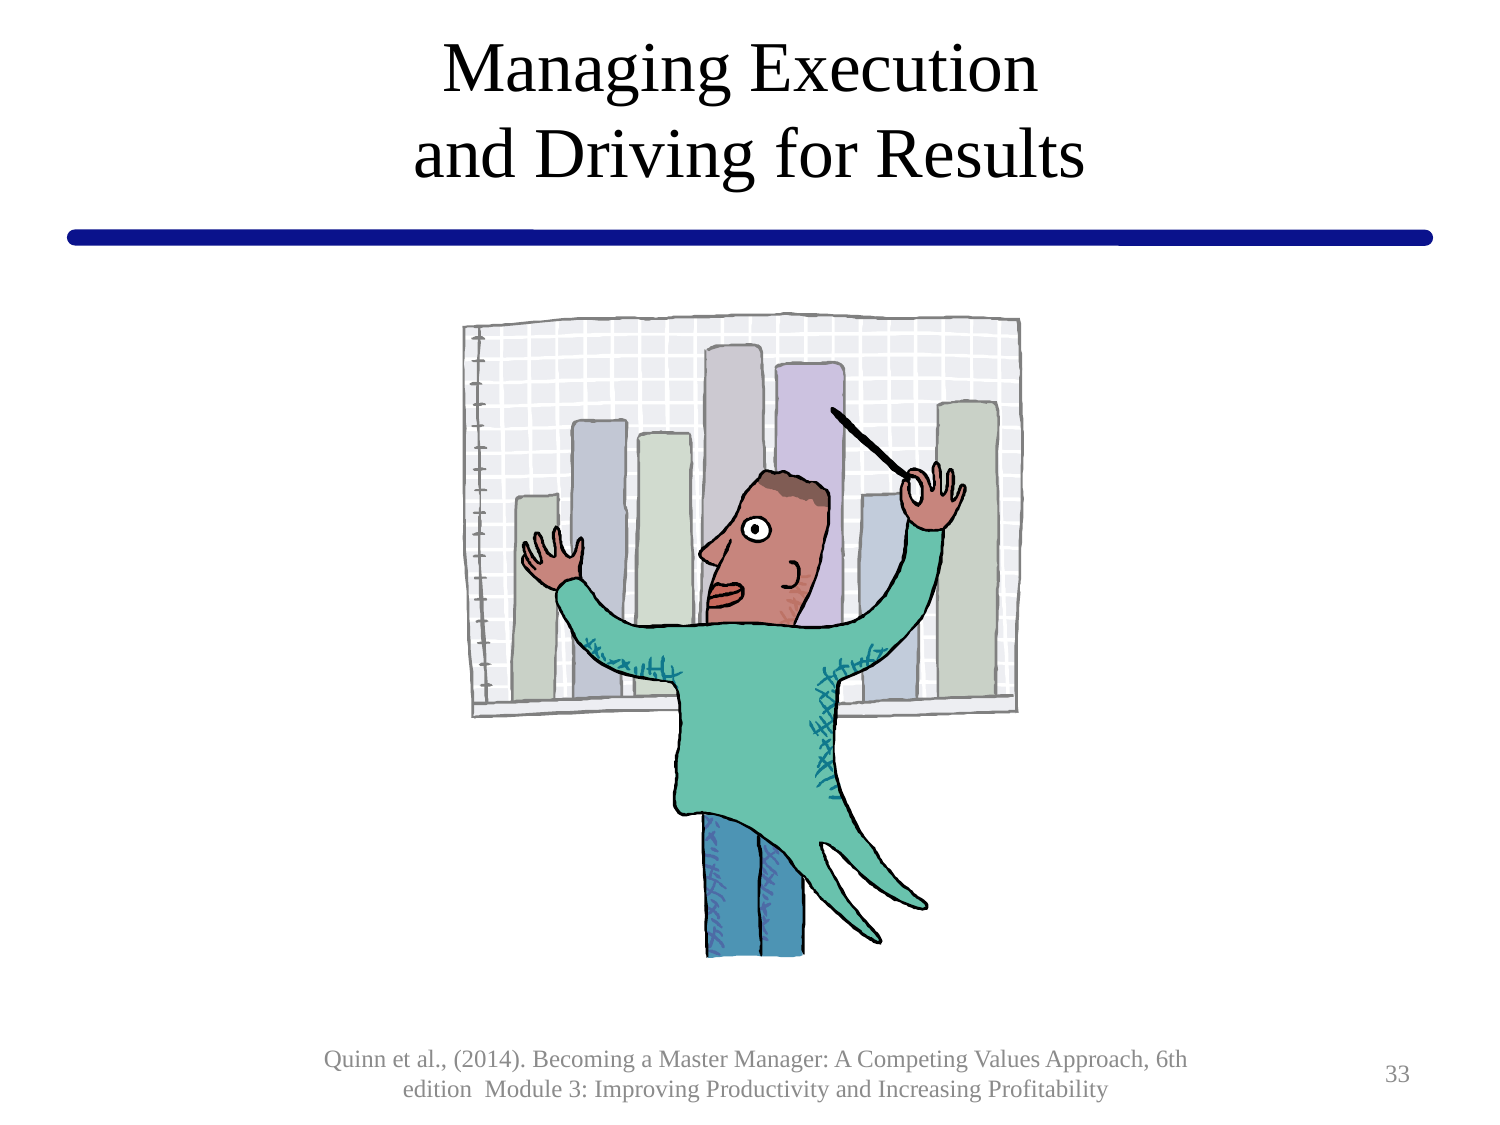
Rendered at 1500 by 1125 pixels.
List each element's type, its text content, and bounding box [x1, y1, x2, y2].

slide_number 33 [1074, 1042, 1425, 1103]
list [462, 299, 1038, 973]
title Managing Execution and Driving for Results [75, 12, 1425, 200]
footer Quinn et al., (2014). Becoming a Master Manager: A Competing Values Approach, 6th edition Module 3: Improving Productivity and Increasing Profitability [287, 1042, 1074, 1103]
